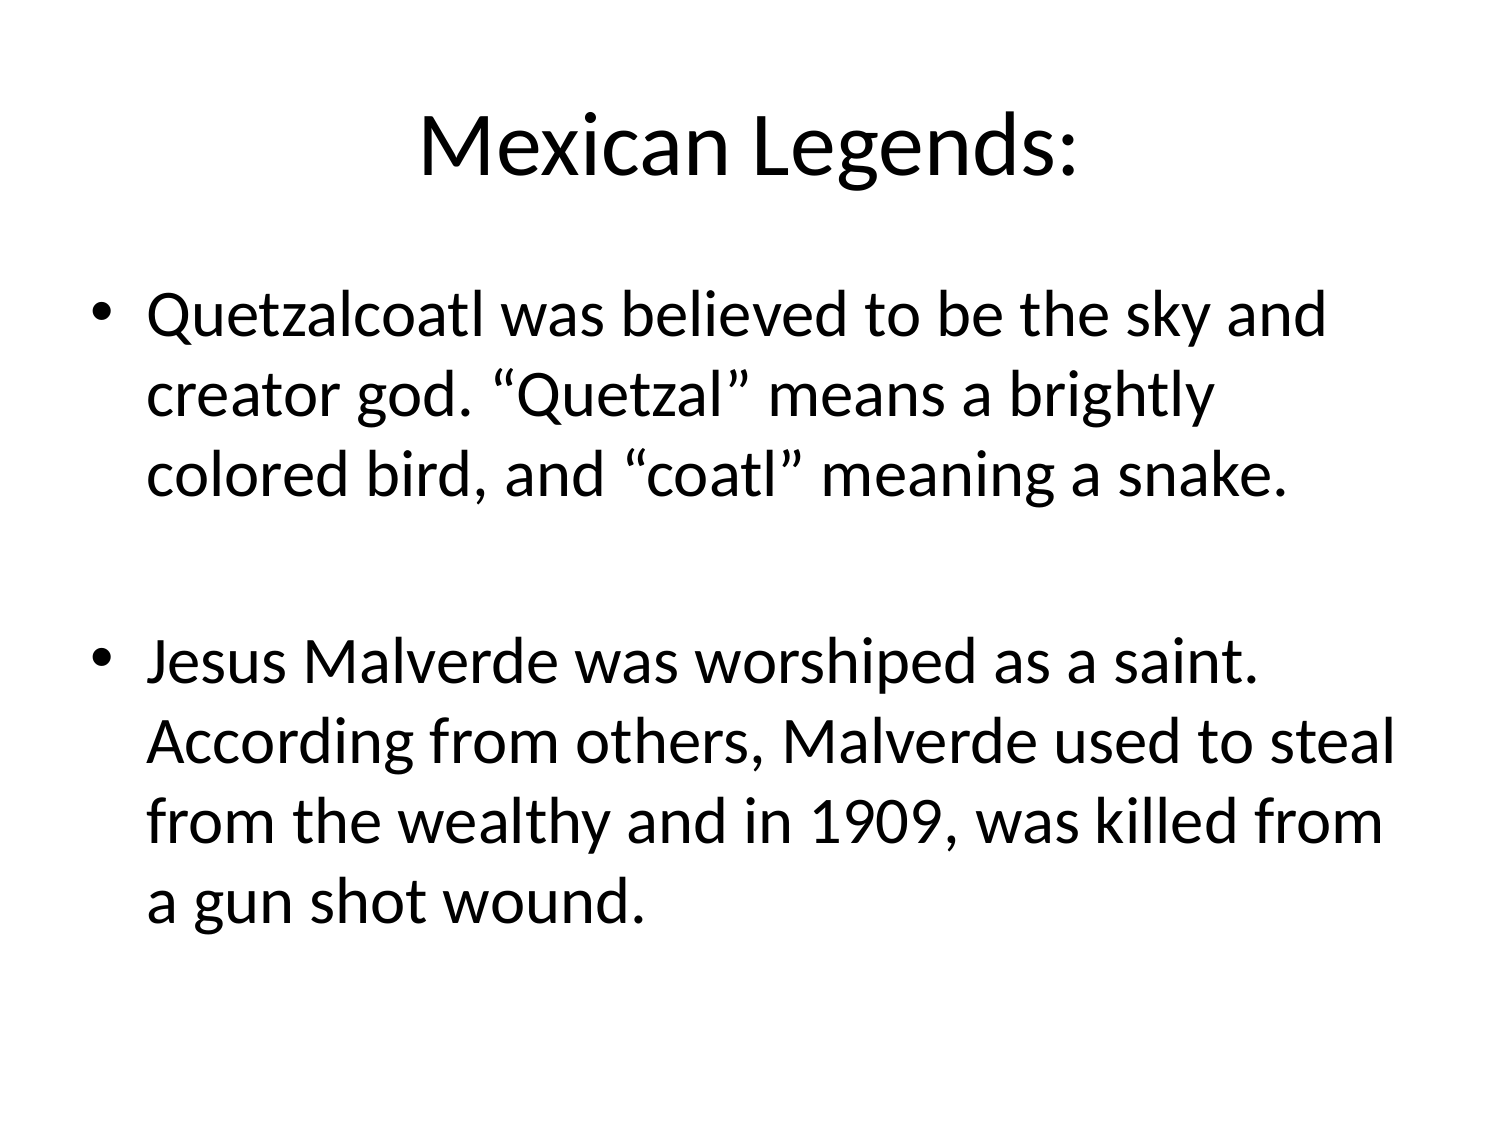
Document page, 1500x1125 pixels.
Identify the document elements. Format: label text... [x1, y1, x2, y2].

title Mexican Legends: [74, 44, 1426, 233]
list Quetzalcoatl was believed to be the sky and creator god. “Quetzal” means a brightly colored bird, and “coatl” meaning a snake. Jesus Malverde was worshiped as a saint. According from others, Malverde used to steal from the wealthy and in 1909, was killed from a gun shot wound. [74, 262, 1426, 1006]
